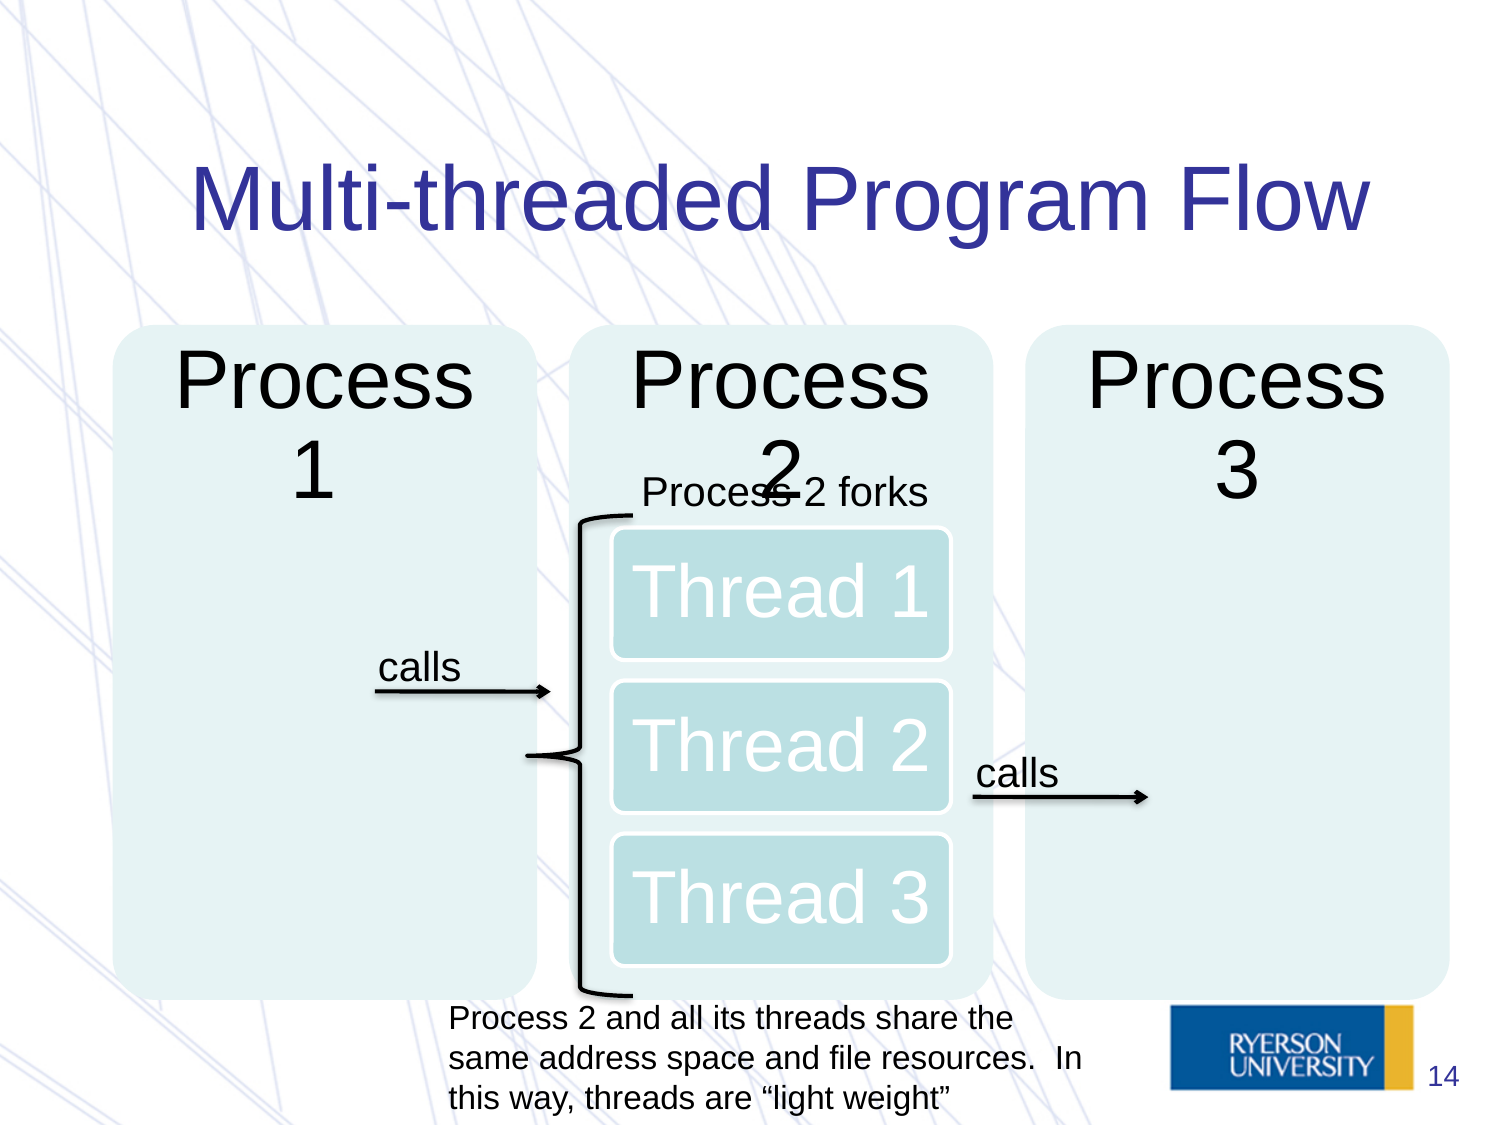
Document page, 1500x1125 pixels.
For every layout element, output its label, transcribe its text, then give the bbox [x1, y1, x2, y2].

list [112, 324, 1451, 1001]
slide_number 14 [1399, 1049, 1476, 1113]
title Multi-threaded Program Flow [112, 99, 1451, 288]
picture [0, 0, 1500, 1125]
text_box Process 2 and all its threads share the same address space and file resources. In this way, threads are “light weight” [433, 1009, 1102, 1124]
